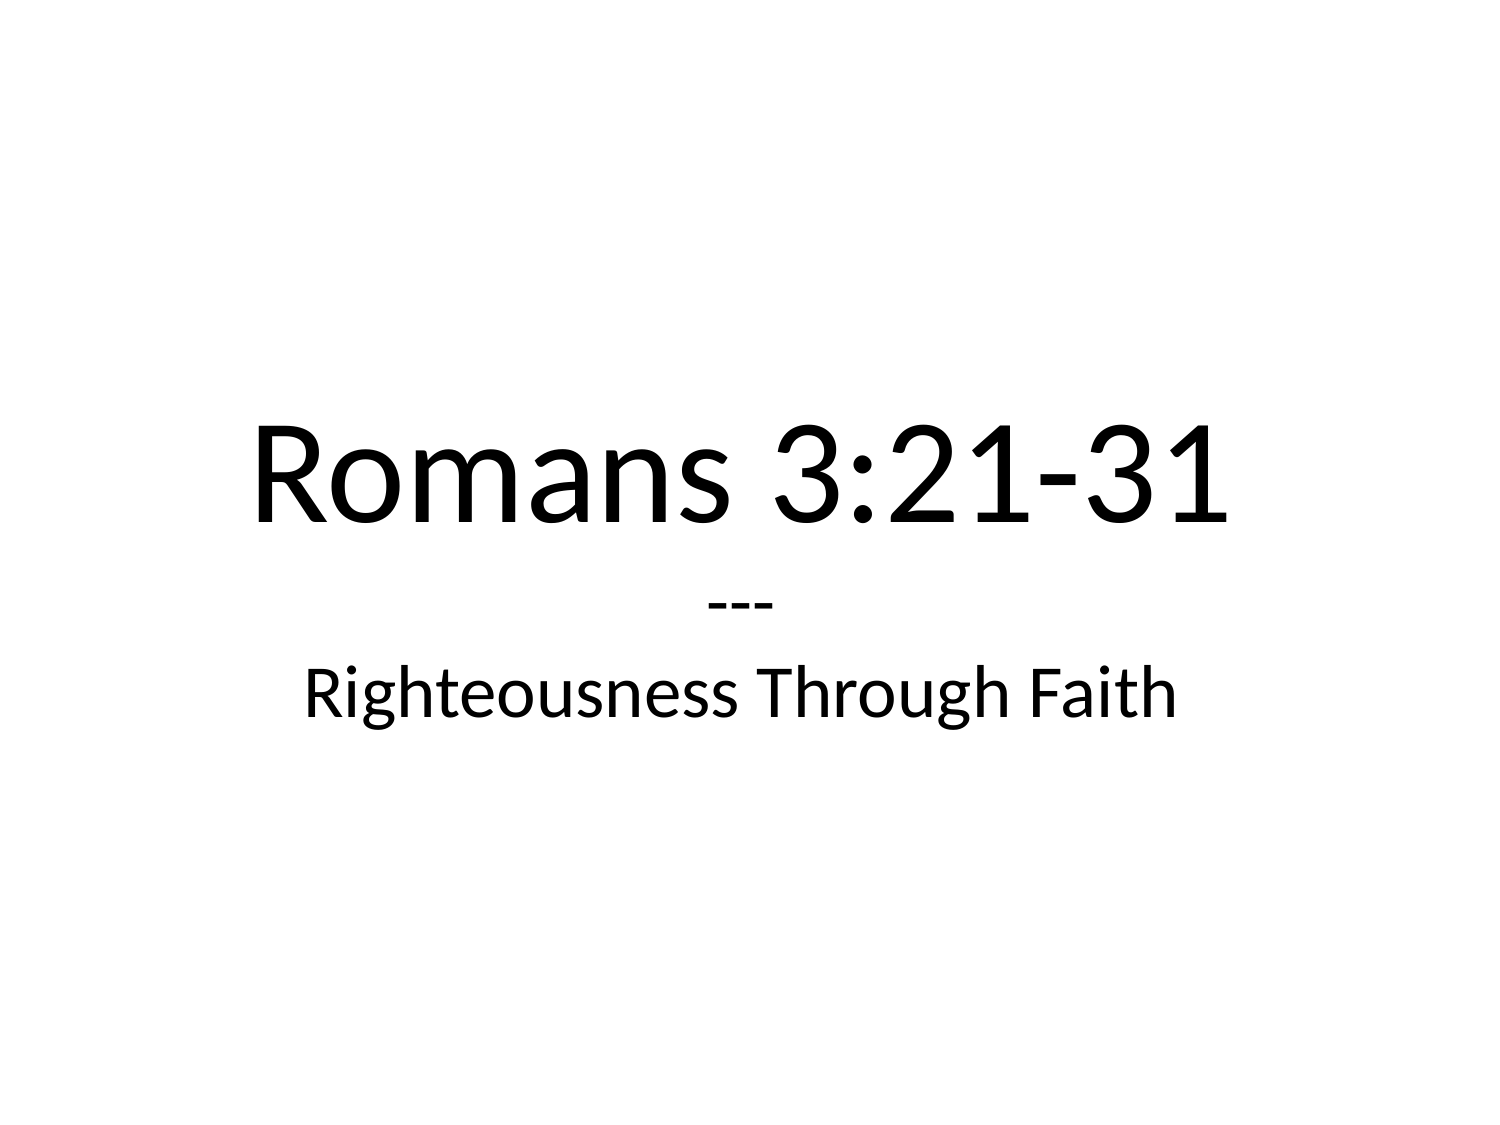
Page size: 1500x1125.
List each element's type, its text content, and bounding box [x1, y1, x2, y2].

title Romans 3:21-31 --- Righteousness Through Faith [103, 295, 1379, 811]
